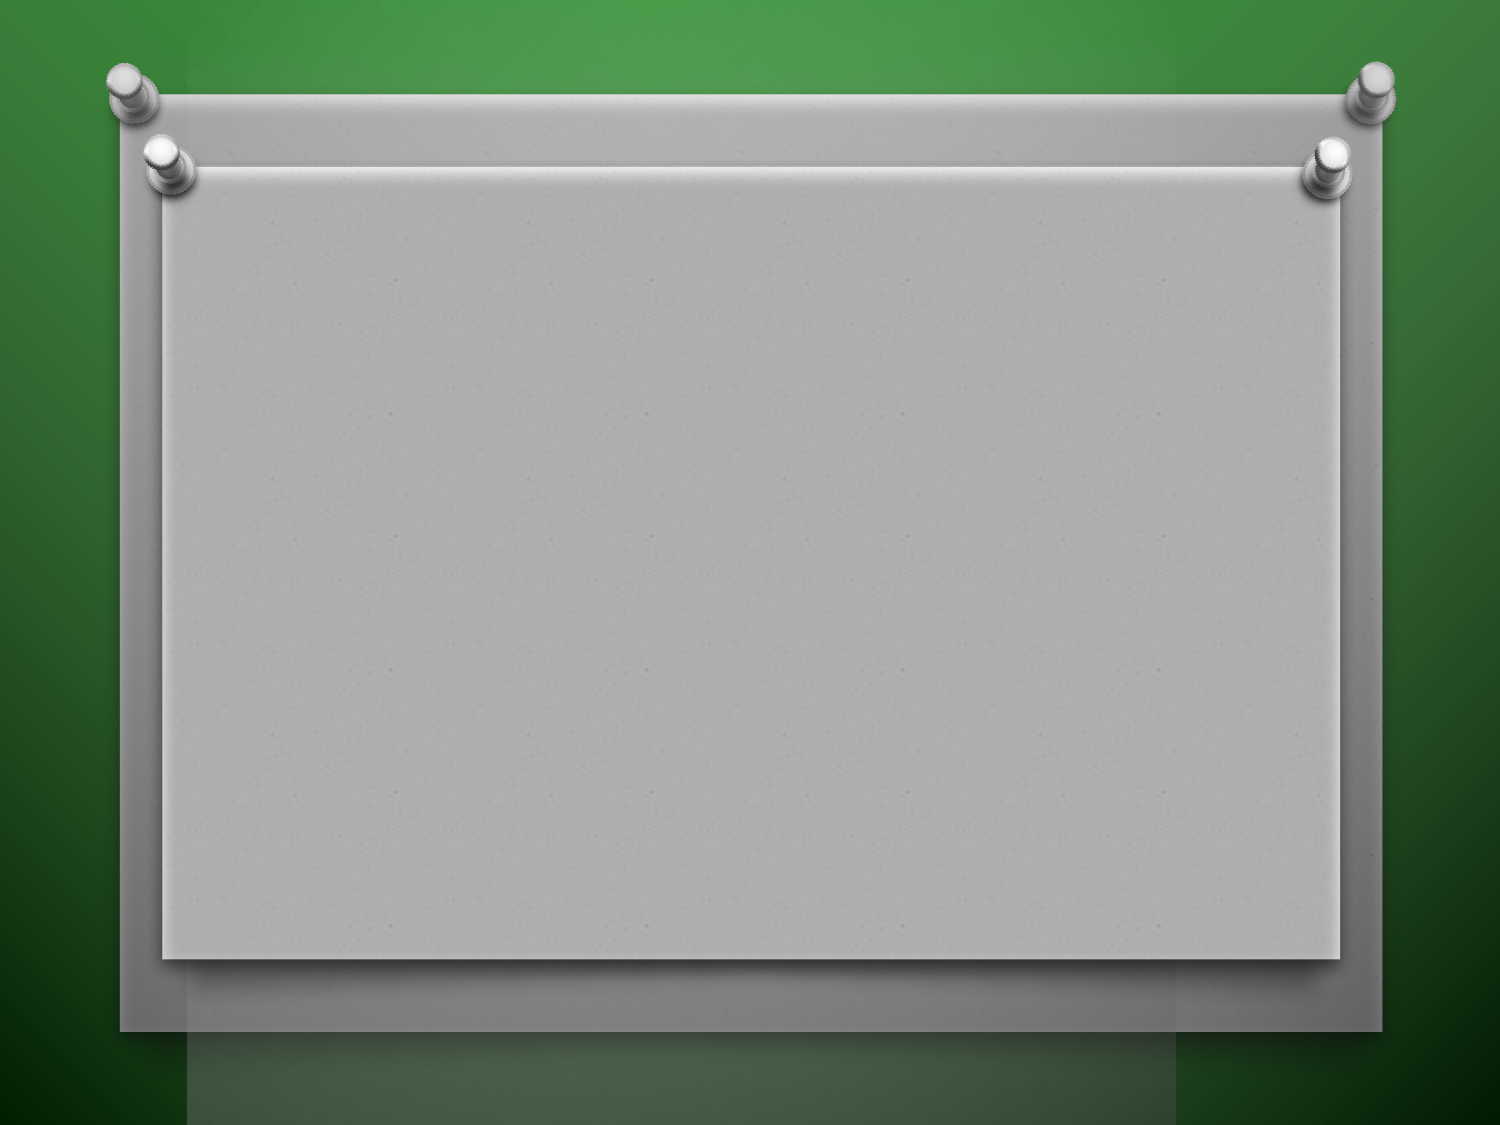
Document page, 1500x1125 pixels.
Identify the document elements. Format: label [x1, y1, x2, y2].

picture [1274, 109, 1396, 230]
picture [112, 100, 235, 224]
